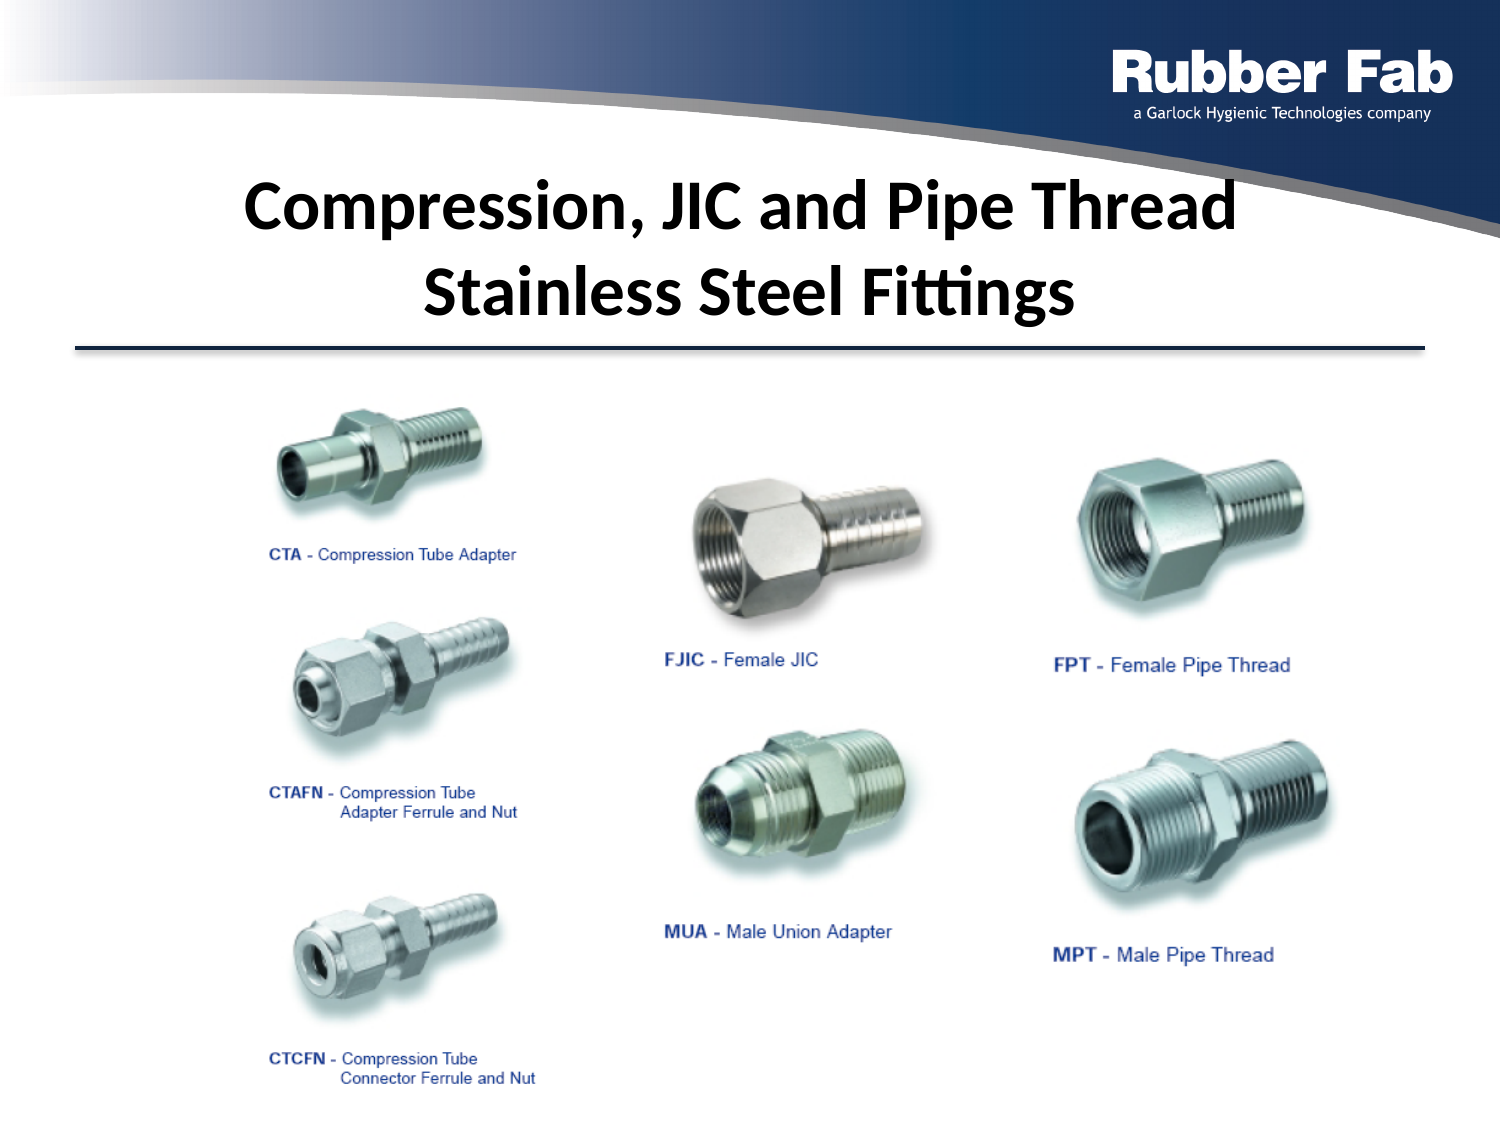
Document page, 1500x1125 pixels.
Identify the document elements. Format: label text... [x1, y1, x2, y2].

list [1047, 443, 1342, 995]
picture [0, 0, 1500, 240]
title Compression, JIC and Pipe Thread Stainless Steel Fittings [75, 150, 1425, 338]
picture [234, 371, 540, 1107]
picture [659, 443, 959, 990]
